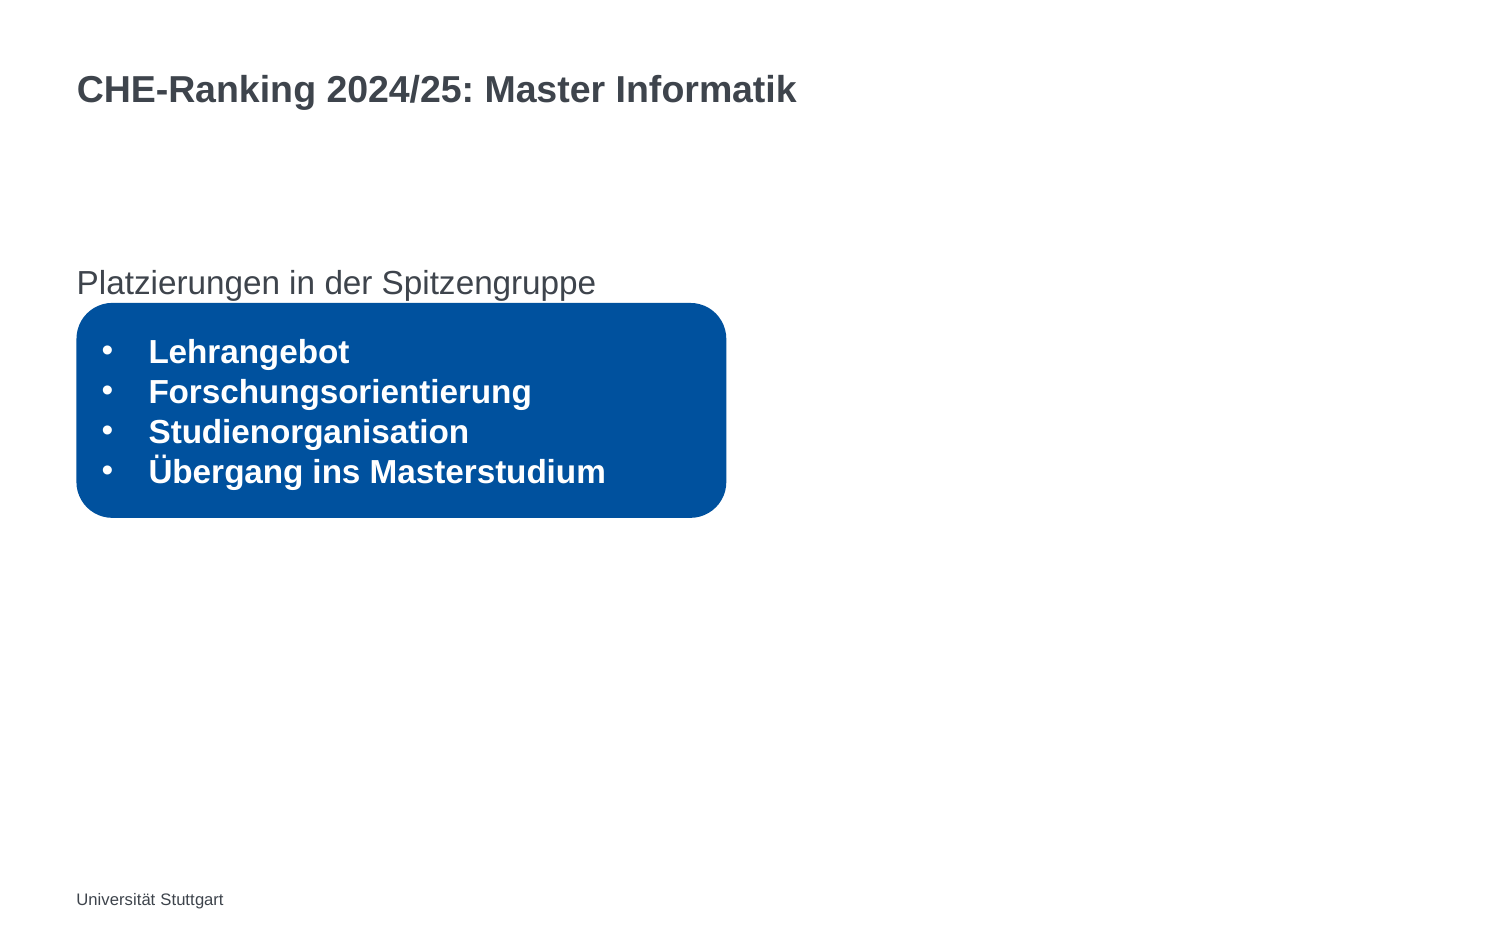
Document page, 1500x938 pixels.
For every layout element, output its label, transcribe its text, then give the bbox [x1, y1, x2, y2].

text_box Platzierungen in der Spitzengruppe [76, 262, 727, 302]
text_box Lehrangebot Forschungsorientierung Studienorganisation Übergang ins Masterstudium [75, 301, 728, 519]
footer Universität Stuttgart [76, 888, 1072, 910]
title CHE-Ranking 2024/25: Master Informatik (1/2) [76, 64, 1424, 111]
